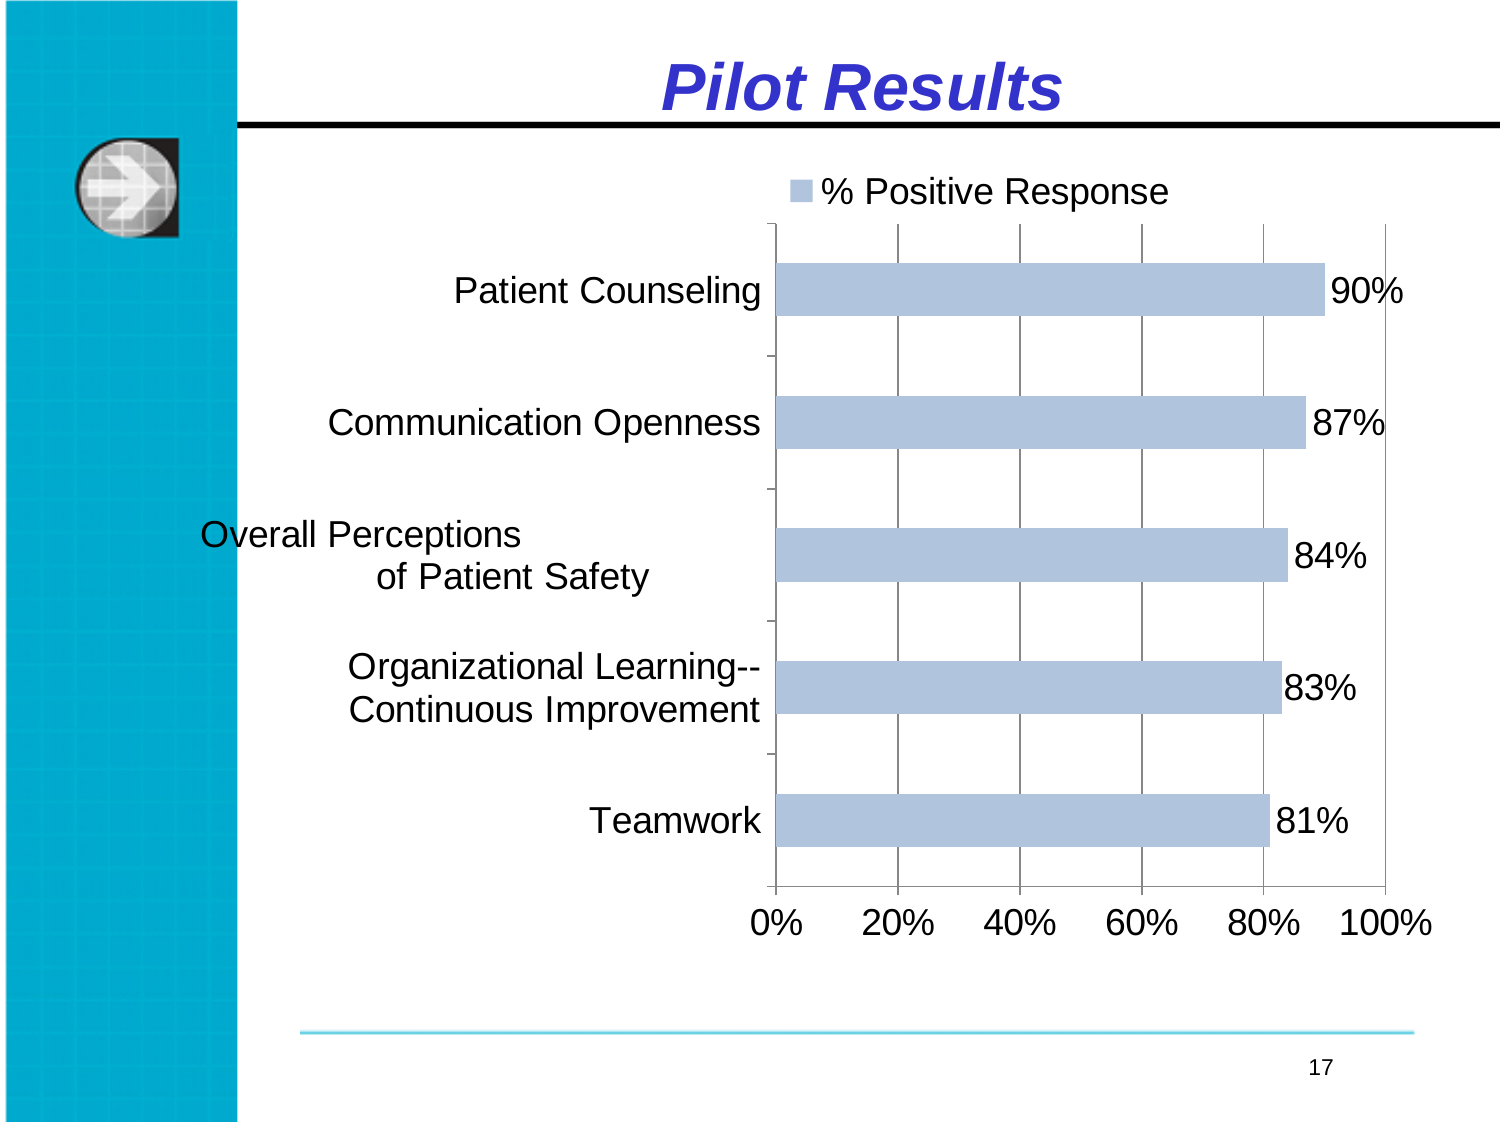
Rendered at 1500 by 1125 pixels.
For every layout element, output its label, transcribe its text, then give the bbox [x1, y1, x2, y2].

picture [300, 129, 1475, 1122]
title Pilot Results [249, 0, 1477, 125]
chart [199, 137, 1451, 976]
picture [0, 0, 237, 1122]
